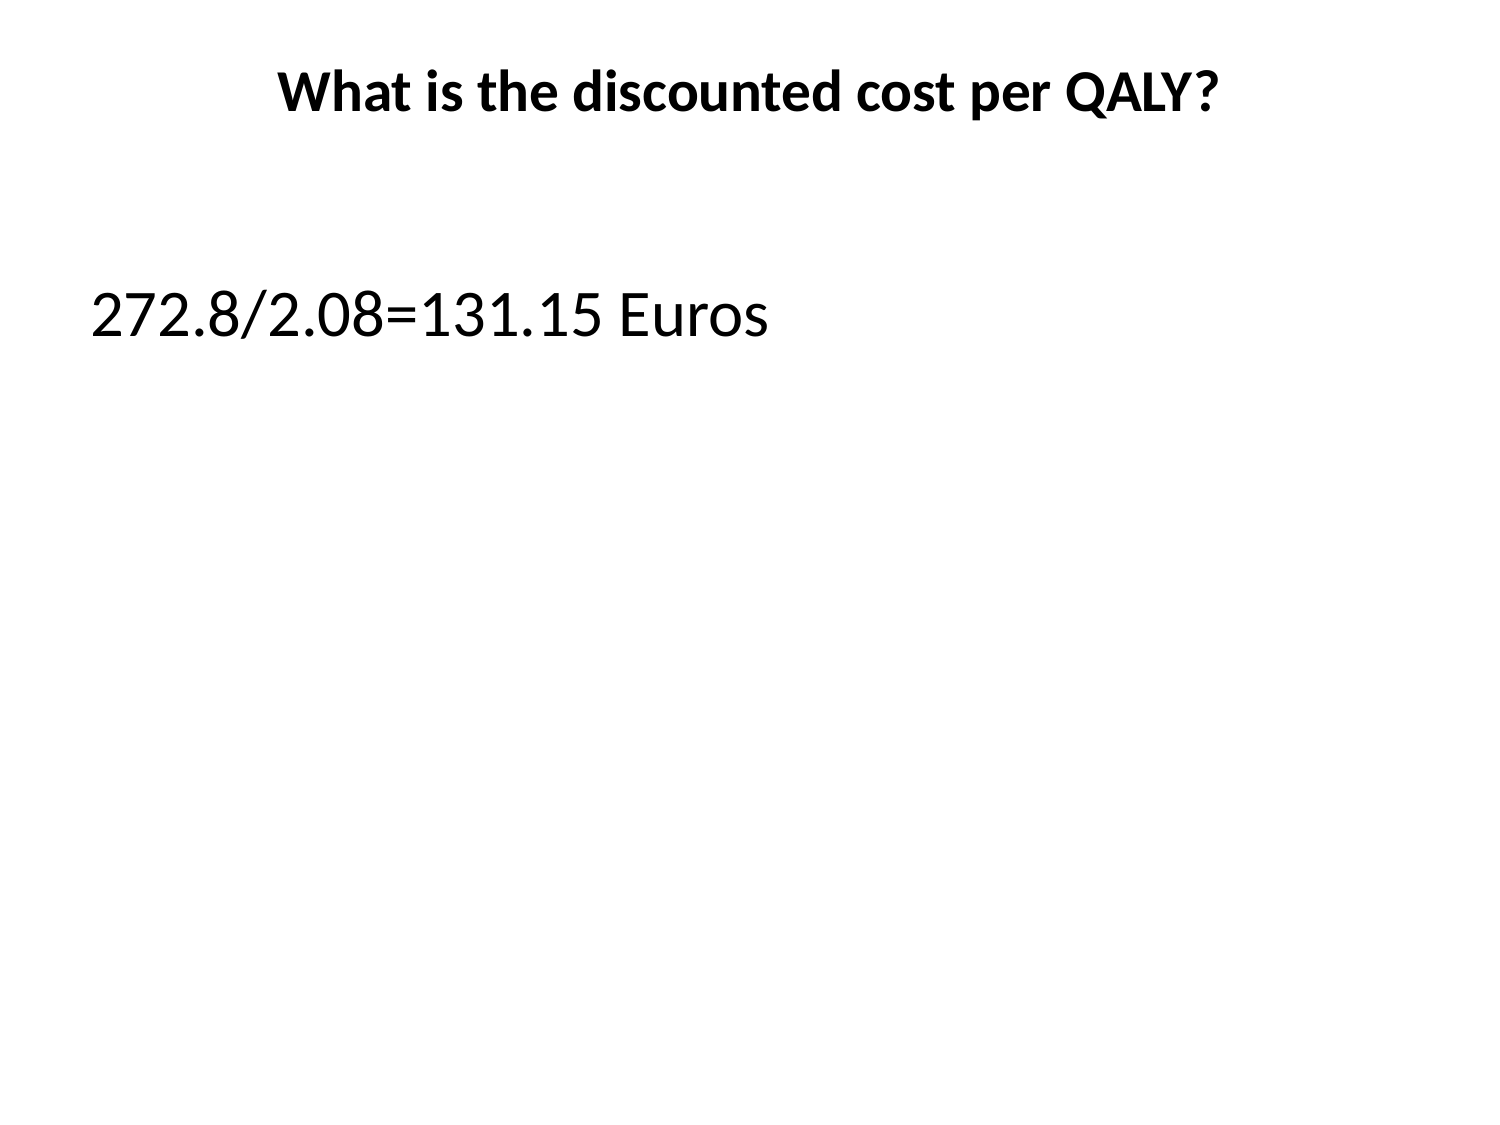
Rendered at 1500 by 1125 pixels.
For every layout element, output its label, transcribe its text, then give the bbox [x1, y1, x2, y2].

title What is the discounted cost per QALY? [75, 45, 1425, 233]
list 272.8/2.08=131.15 Euros [75, 262, 1425, 1005]
